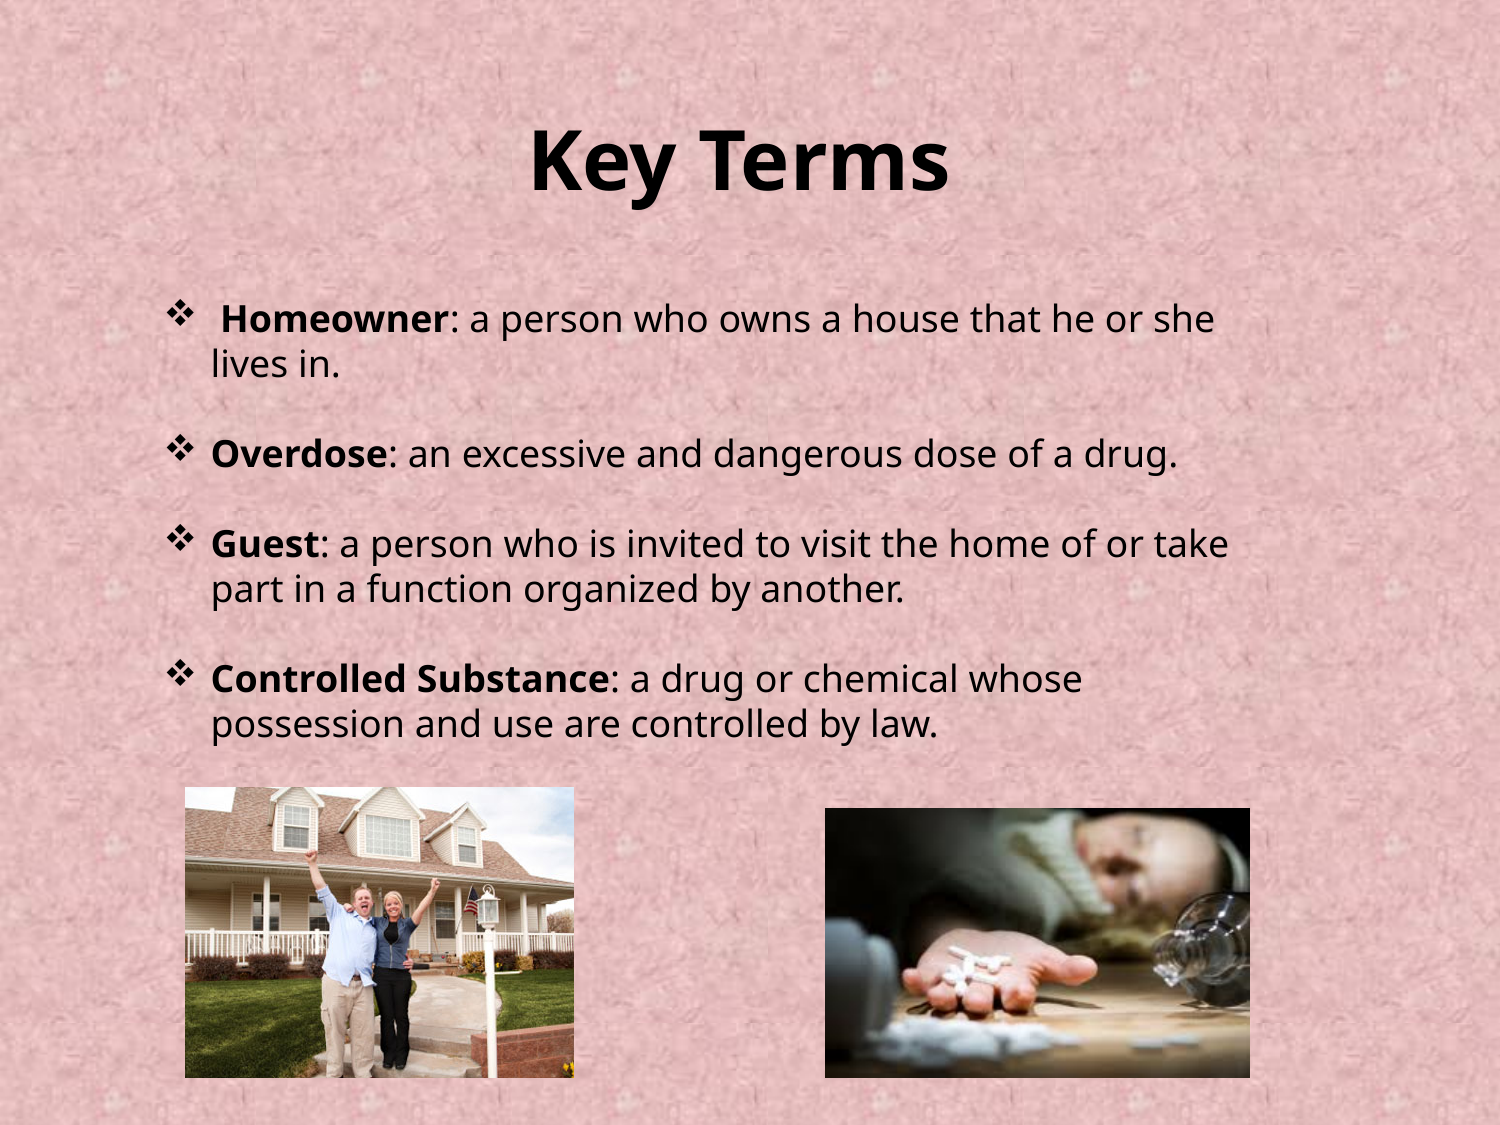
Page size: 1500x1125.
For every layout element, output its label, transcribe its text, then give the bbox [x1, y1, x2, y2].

text_box Homeowner: a person who owns a house that he or she lives in. Overdose: an excessive and dangerous dose of a drug. Guest: a person who is invited to visit the home of or take part in a function organized by another. Controlled Substance: a drug or chemical whose possession and use are controlled by law. [148, 287, 1299, 798]
picture [0, 0, 1500, 1125]
text_box Key Terms [512, 99, 1038, 215]
